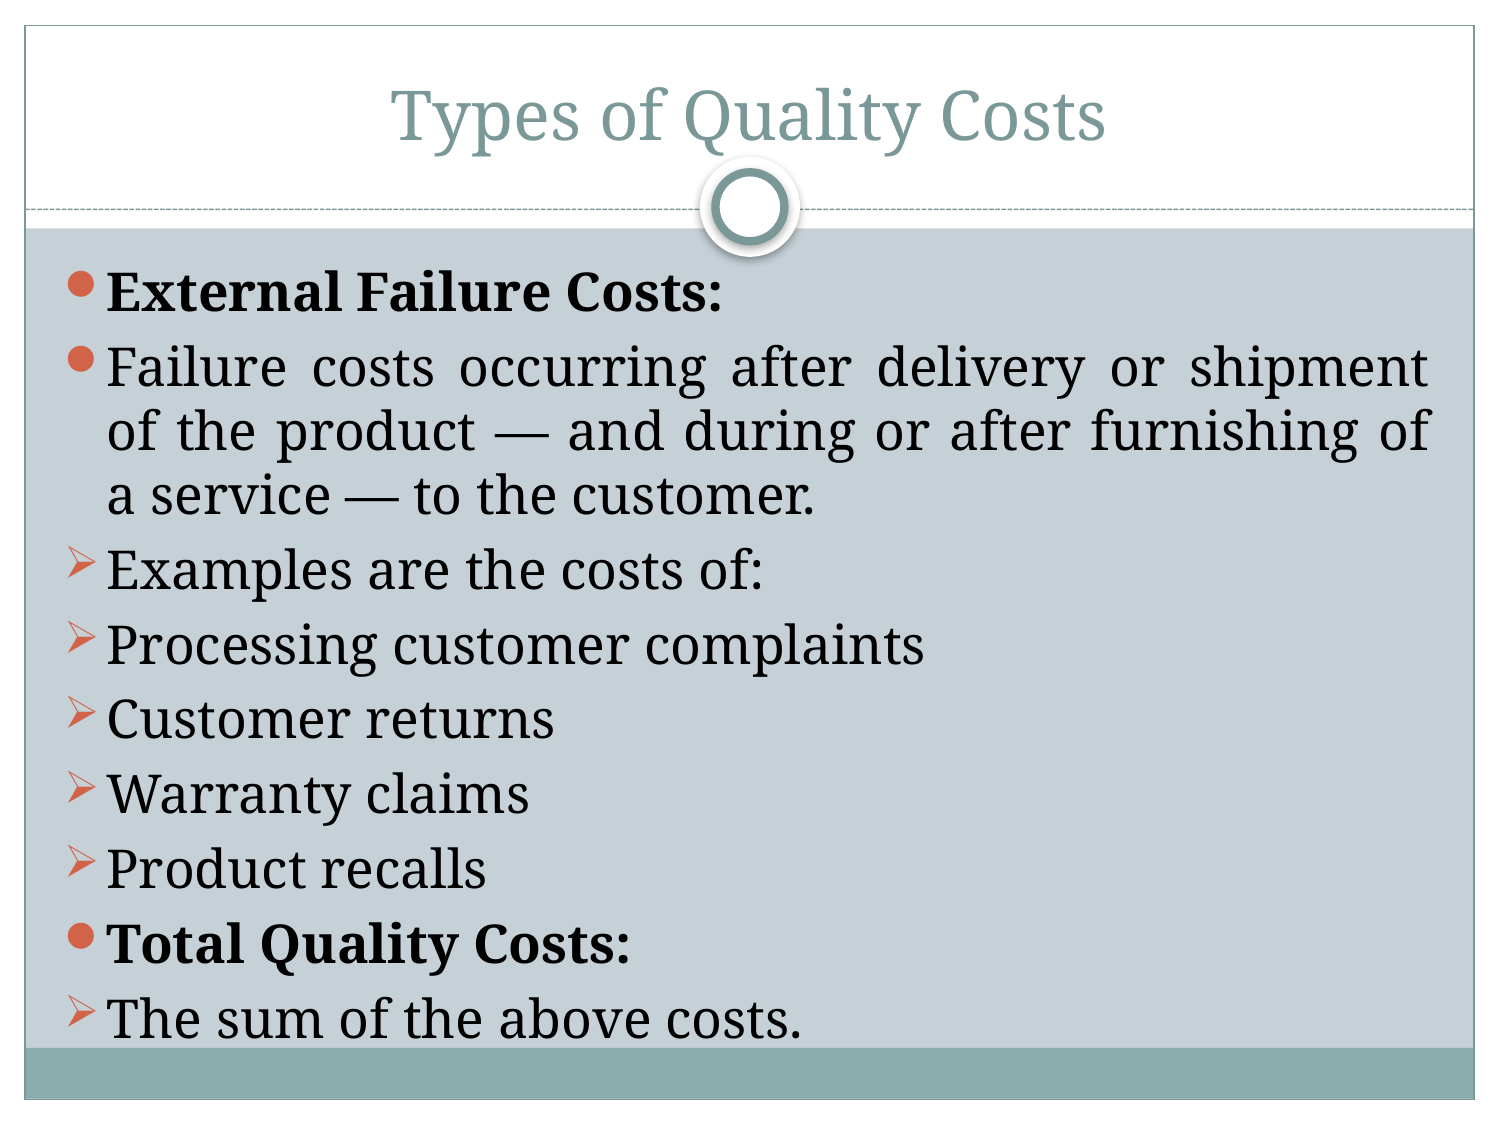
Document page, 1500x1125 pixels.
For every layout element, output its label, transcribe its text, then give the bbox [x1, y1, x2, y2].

list External Failure Costs: Failure costs occurring after delivery or shipment of the product — and during or after furnishing of a service — to the customer. Examples are the costs of: Processing customer complaints Customer returns Warranty claims Product recalls Total Quality Costs: The sum of the above costs. [49, 250, 1445, 1063]
title Types of Quality Costs [49, 37, 1450, 162]
